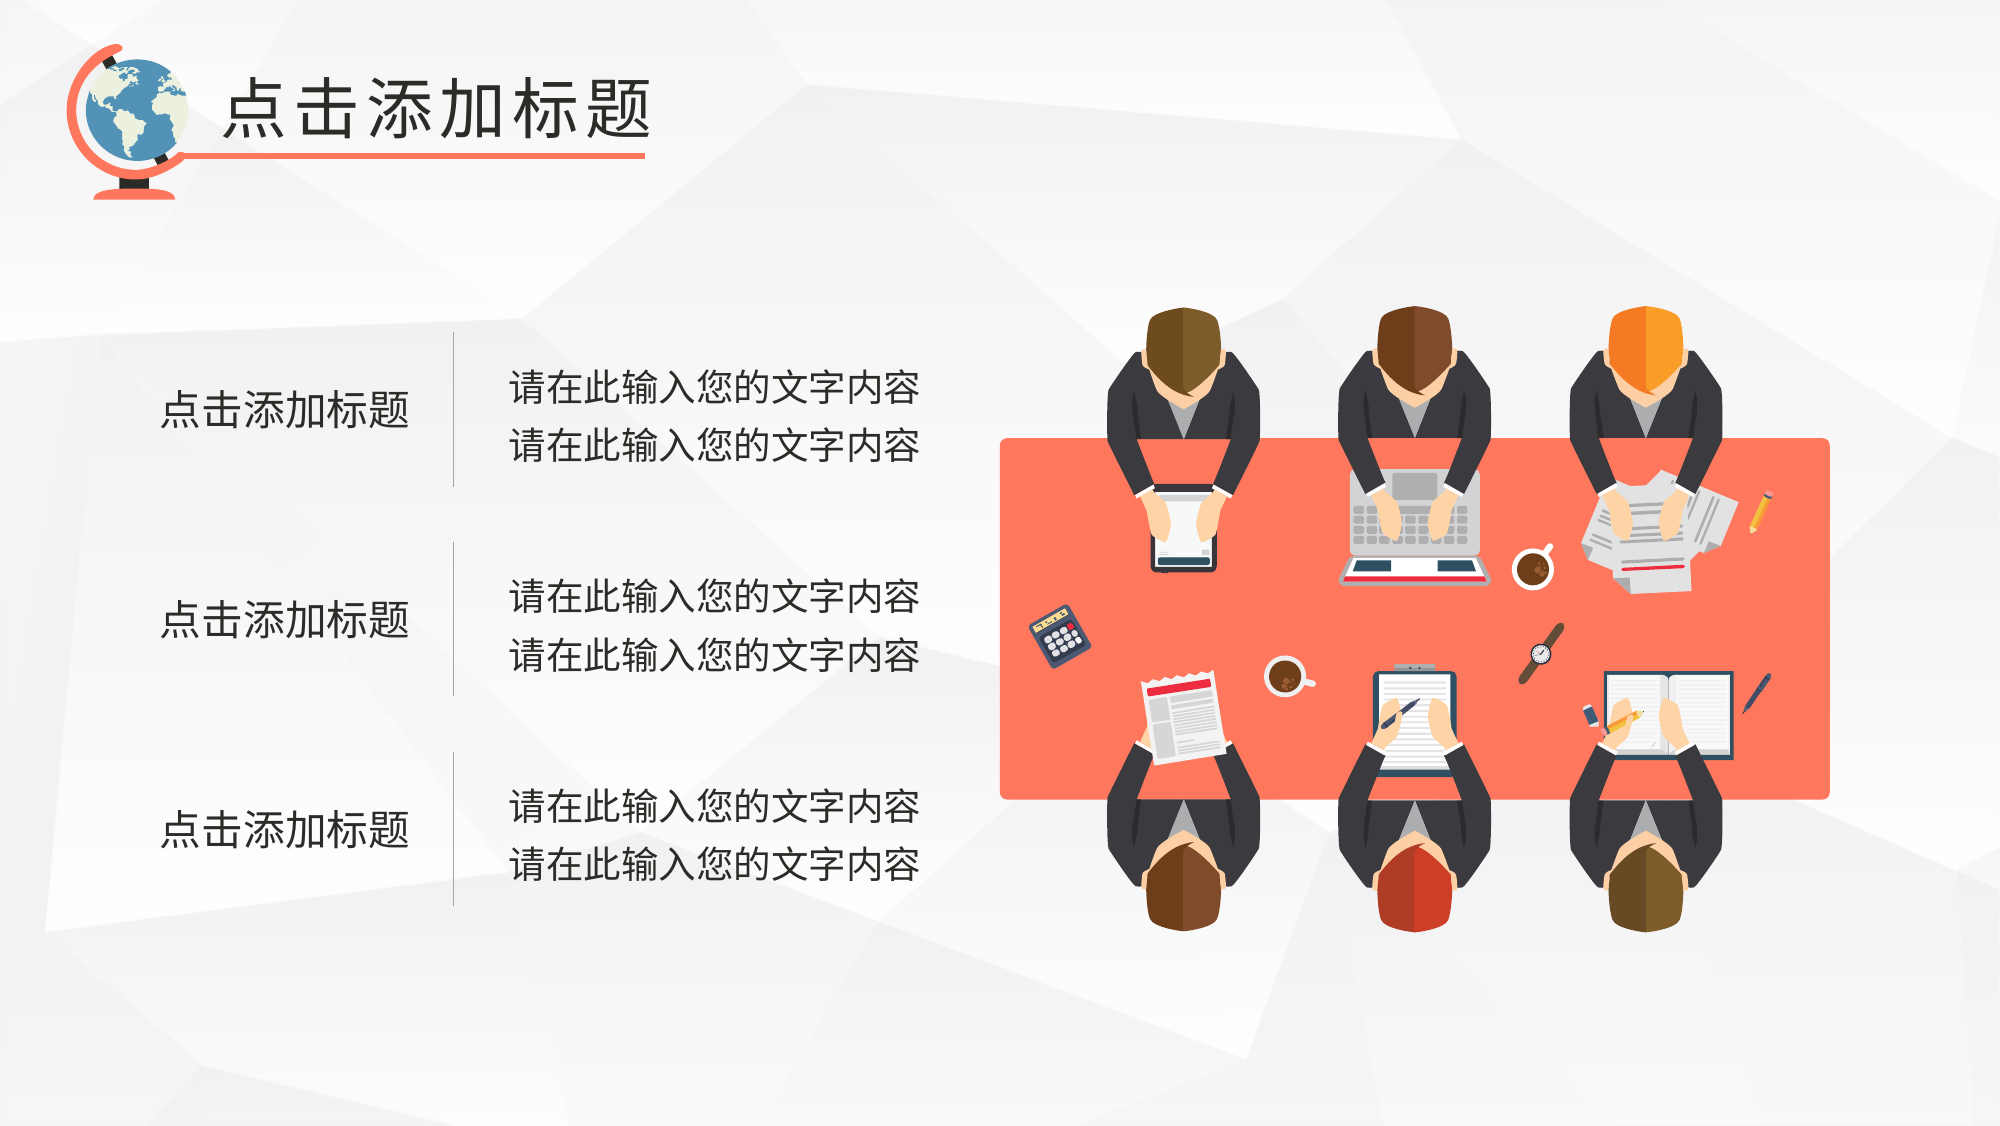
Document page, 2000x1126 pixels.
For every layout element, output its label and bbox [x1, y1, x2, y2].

text_box [109, 331, 942, 487]
text_box [999, 305, 1830, 933]
text_box [109, 541, 942, 697]
text_box [66, 42, 703, 200]
picture [0, 0, 2000, 1126]
text_box [109, 751, 942, 907]
